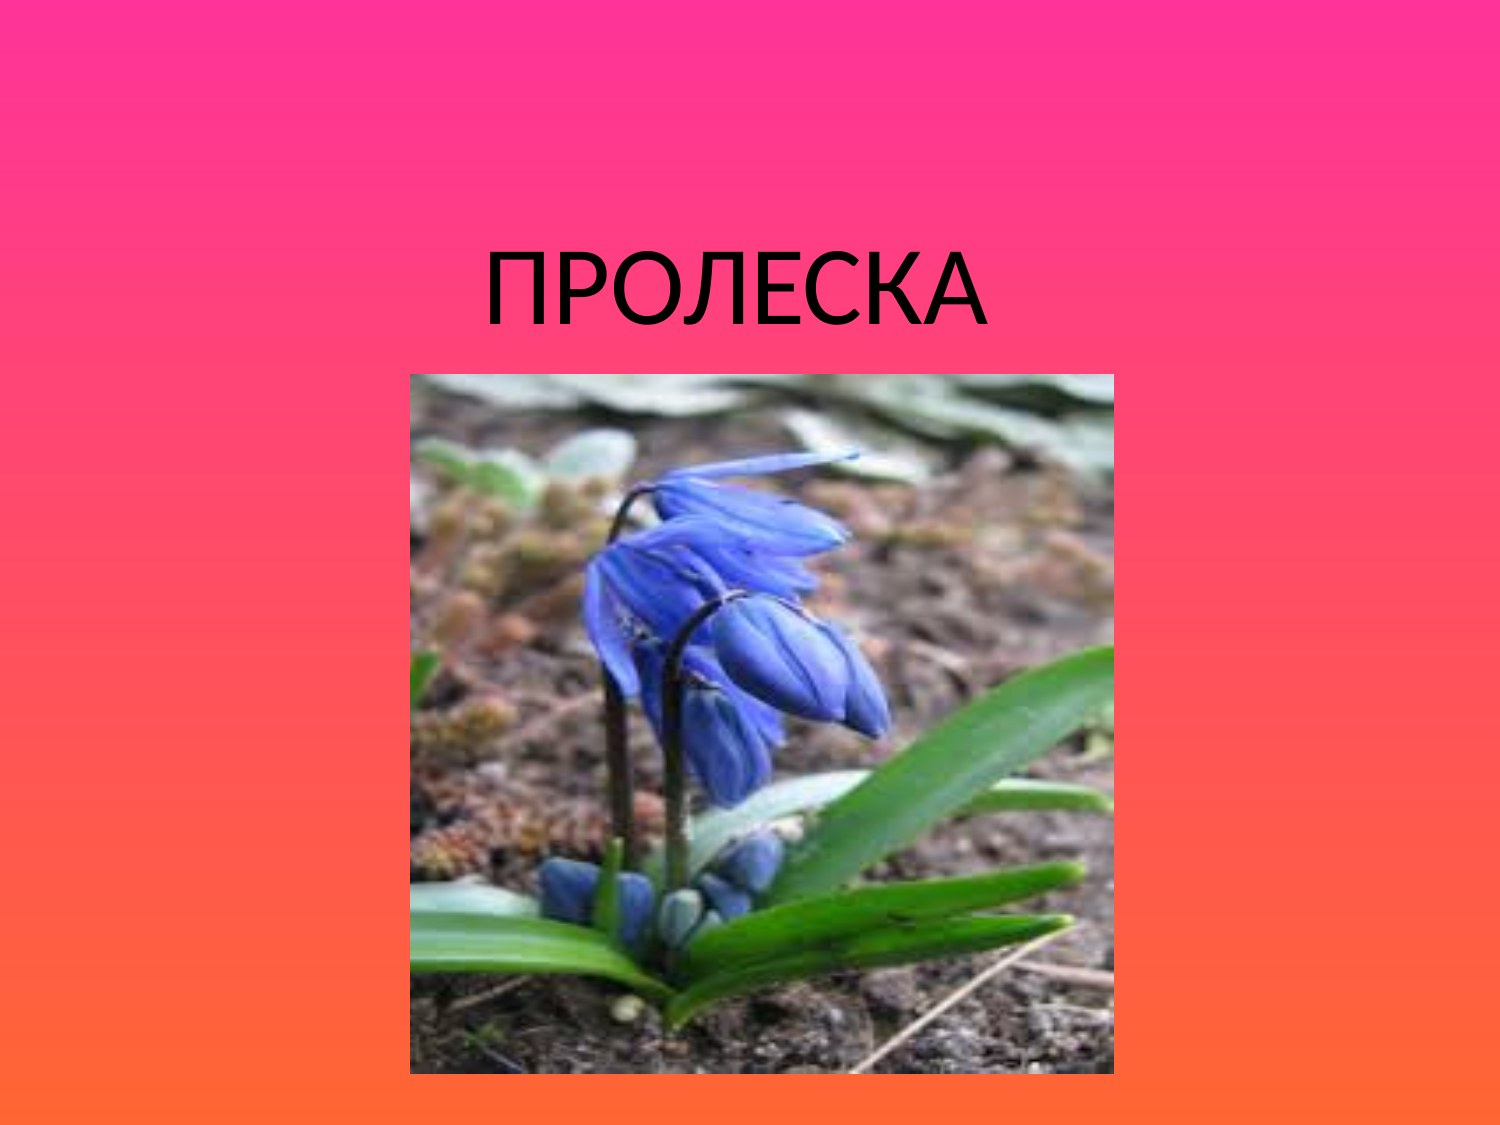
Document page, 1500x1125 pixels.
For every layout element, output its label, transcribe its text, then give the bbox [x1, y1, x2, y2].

title ПРОЛЕСКА [46, 45, 1425, 1055]
picture [409, 374, 1114, 1075]
